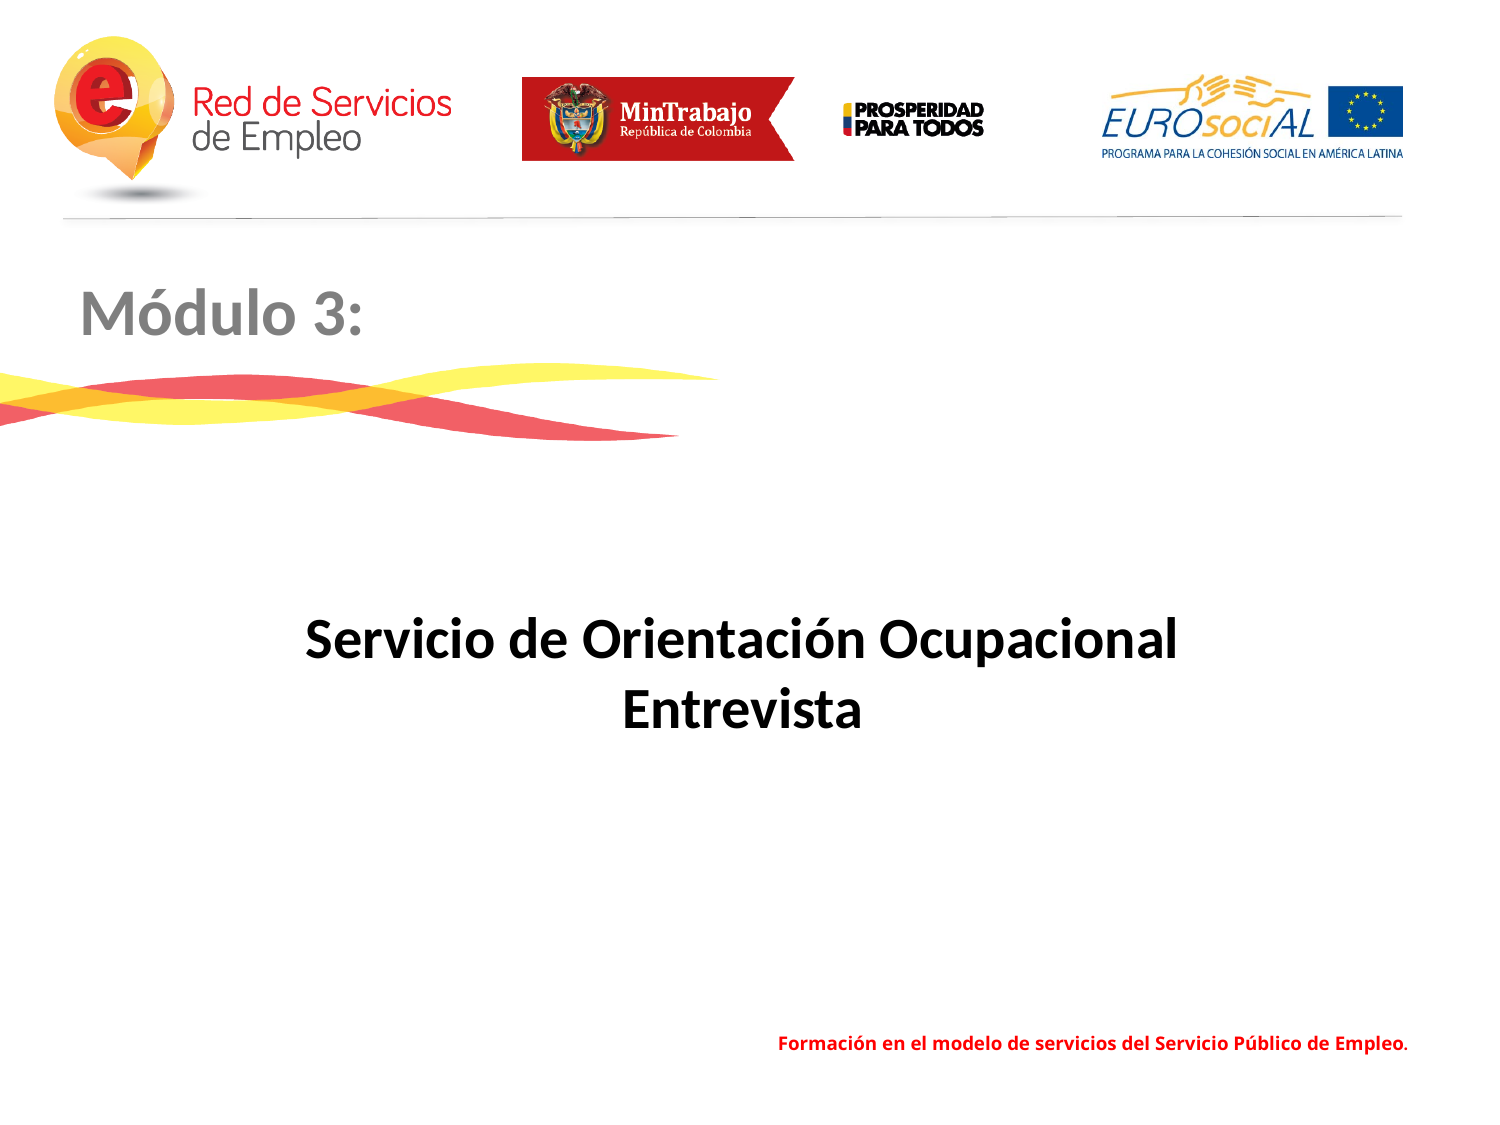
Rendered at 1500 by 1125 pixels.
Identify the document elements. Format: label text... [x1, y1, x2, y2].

text_box Módulo 3: [64, 261, 381, 356]
picture [1102, 74, 1403, 158]
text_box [62, 215, 1403, 220]
picture [54, 35, 452, 205]
picture [521, 77, 987, 162]
title Formación en el modelo de servicios del Servicio Público de Empleo. [720, 999, 1471, 1088]
text_box Servicio de Orientación Ocupacional Entrevista [96, 592, 1403, 748]
picture [0, 358, 721, 441]
